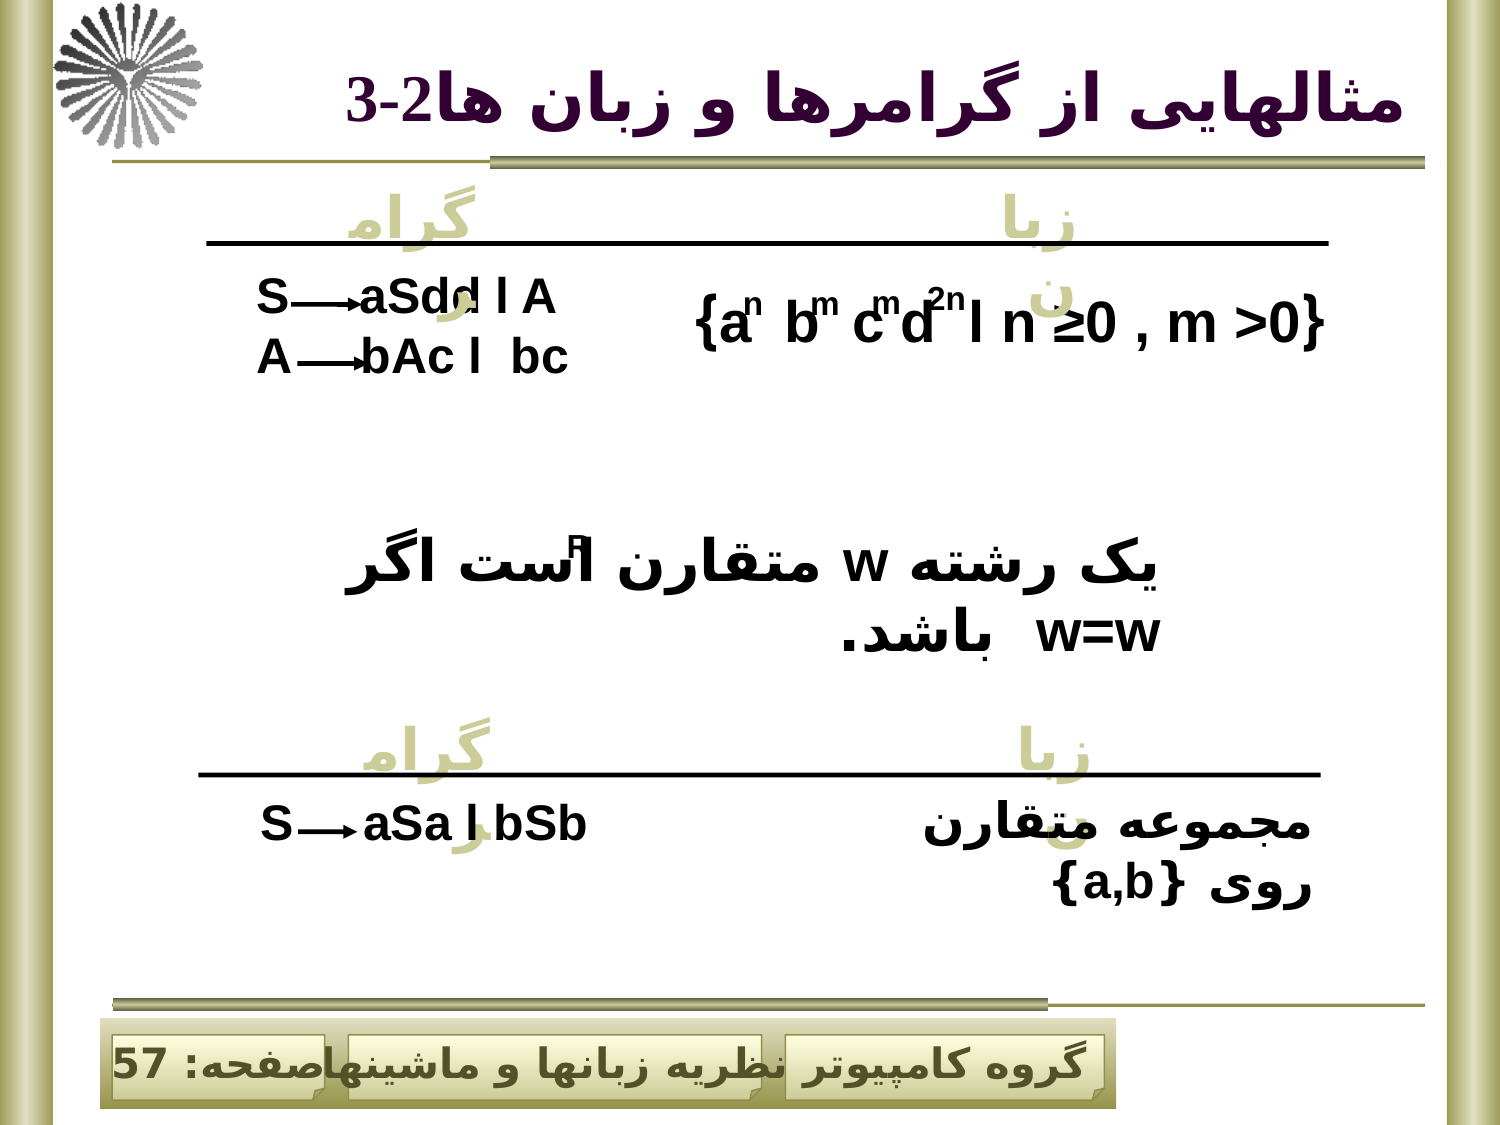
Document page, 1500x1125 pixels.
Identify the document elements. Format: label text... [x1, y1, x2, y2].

title 3-2مثالهایی از گرامرها و زبان ها [147, 42, 1423, 147]
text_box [277, 515, 1176, 601]
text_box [206, 172, 1341, 391]
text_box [198, 703, 1330, 858]
